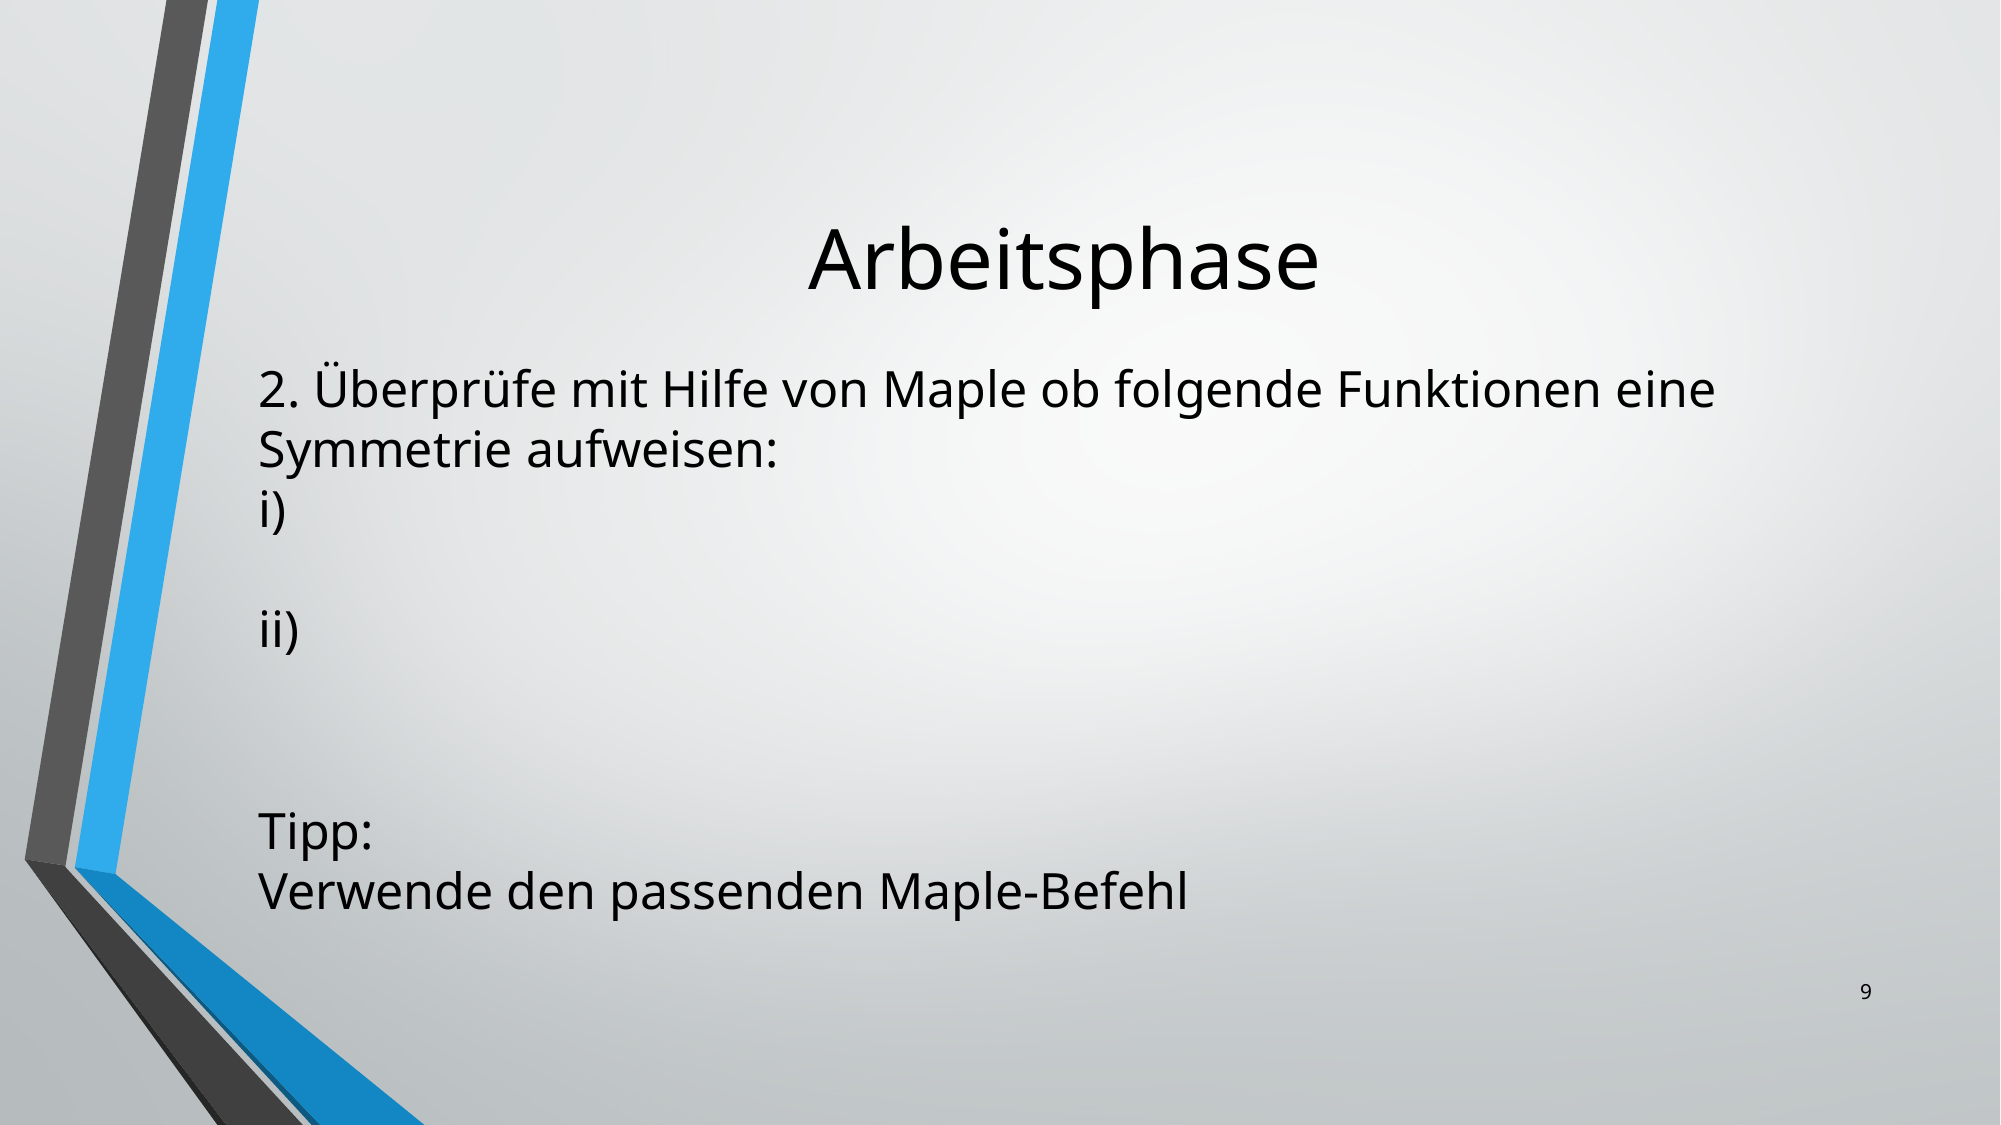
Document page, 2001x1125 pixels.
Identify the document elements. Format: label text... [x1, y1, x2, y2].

title Arbeitsphase [243, 112, 1887, 400]
slide_number 9 [1796, 962, 1887, 1023]
